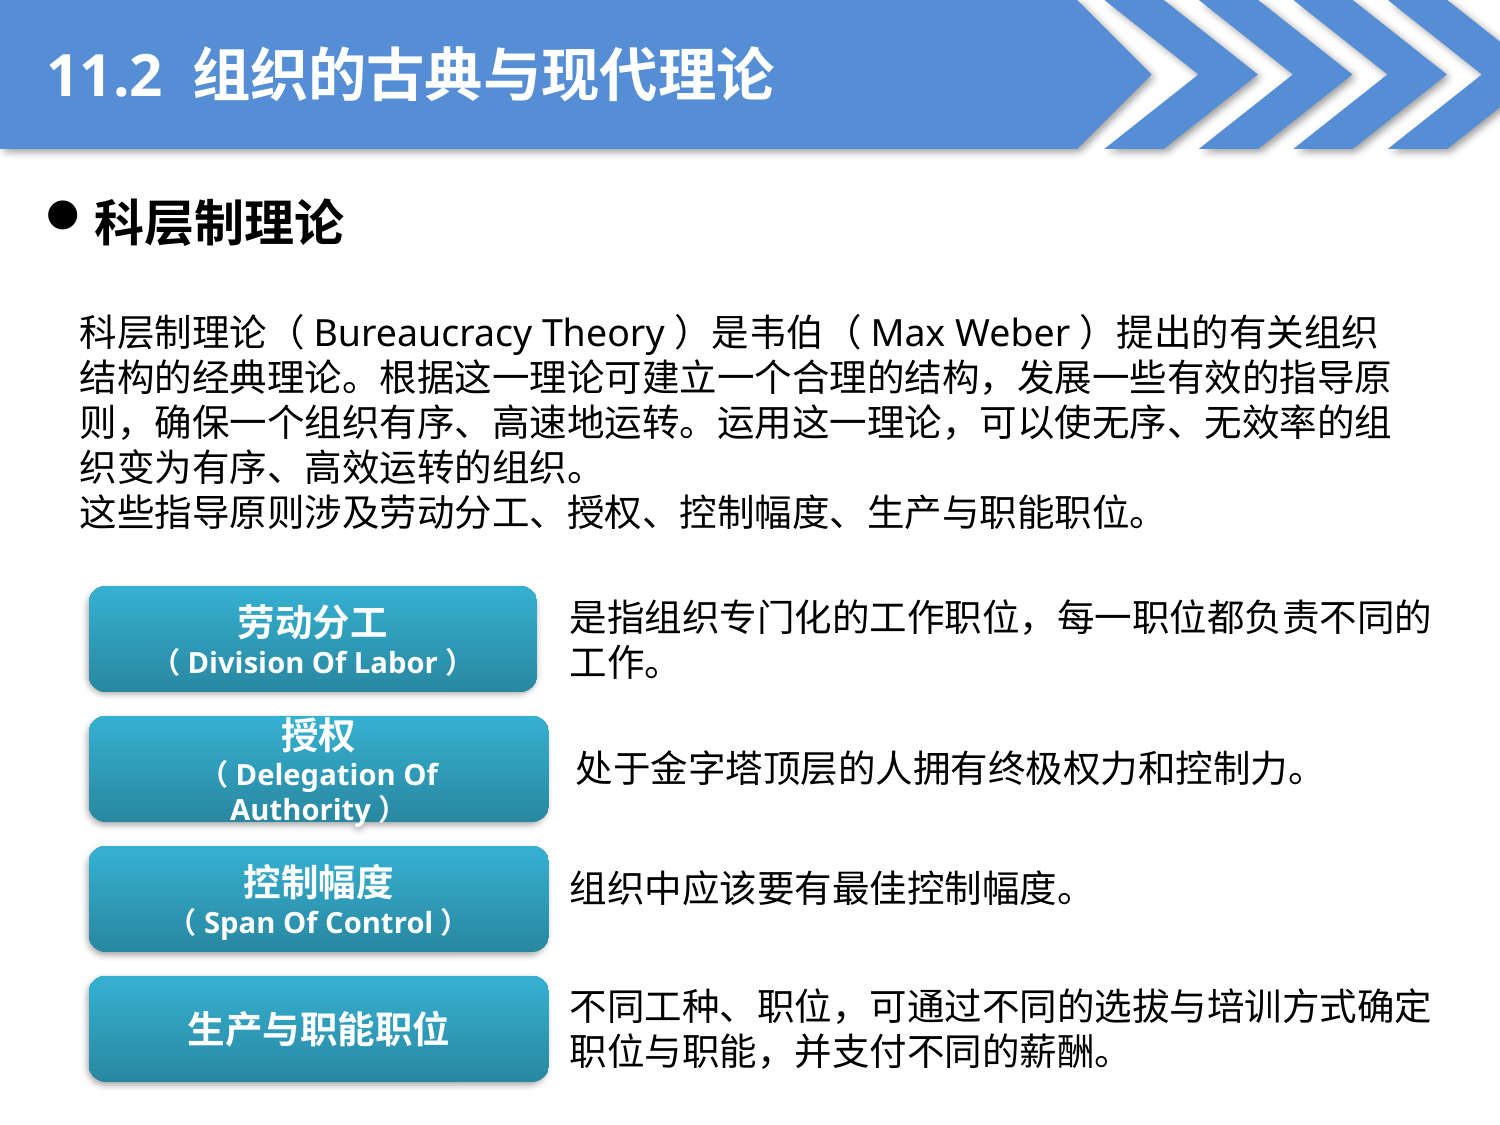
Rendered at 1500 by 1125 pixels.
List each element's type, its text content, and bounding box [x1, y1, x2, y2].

text_box 科层制理论（Bureaucracy Theory）是韦伯（Max Weber）提出的有关组织结构的经典理论。根据这一理论可建立一个合理的结构，发展一些有效的指导原则，确保一个组织有序、高速地运转。运用这一理论，可以使无序、无效率的组织变为有序、高效运转的组织。 这些指导原则涉及劳动分工、授权、控制幅度、生产与职能职位。 [64, 301, 1412, 541]
text_box 不同工种、职位，可通过不同的选拔与培训方式确定职位与职能，并支付不同的薪酬。 [555, 975, 1471, 1081]
text_box 控制幅度 （Span Of Control） [88, 845, 550, 953]
text_box 科层制理论 [29, 184, 561, 260]
text_box 11.2 组织的古典与现代理论 [31, 30, 790, 116]
text_box 处于金字塔顶层的人拥有终极权力和控制力。 [560, 738, 1477, 798]
text_box 生产与职能职位 [88, 975, 550, 1083]
text_box 劳动分工 （Division Of Labor） [88, 586, 538, 693]
text_box 授权 （Delegation Of Authority） [88, 715, 550, 823]
text_box 是指组织专门化的工作职位，每一职位都负责不同的工作。 [555, 586, 1471, 692]
text_box 组织中应该要有最佳控制幅度。 [555, 857, 1471, 918]
